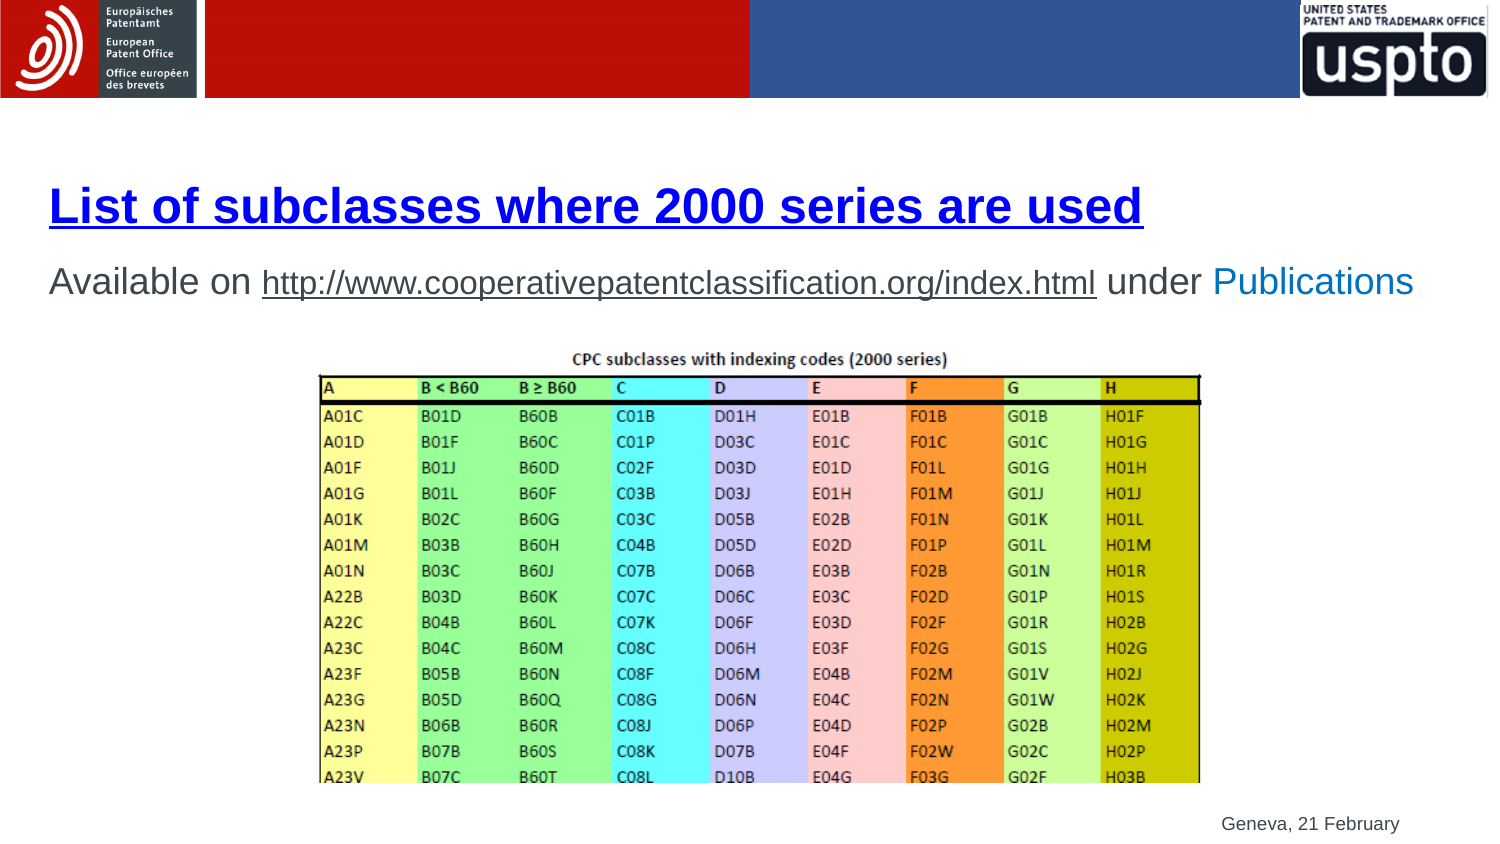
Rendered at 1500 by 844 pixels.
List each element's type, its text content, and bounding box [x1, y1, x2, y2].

picture [0, 0, 1489, 98]
text_box Available on http://www.cooperativepatentclassification.org/index.html under Publications [48, 257, 1500, 844]
text_box List of subclasses where 2000 series are used [48, 117, 1500, 234]
picture [290, 324, 1245, 784]
